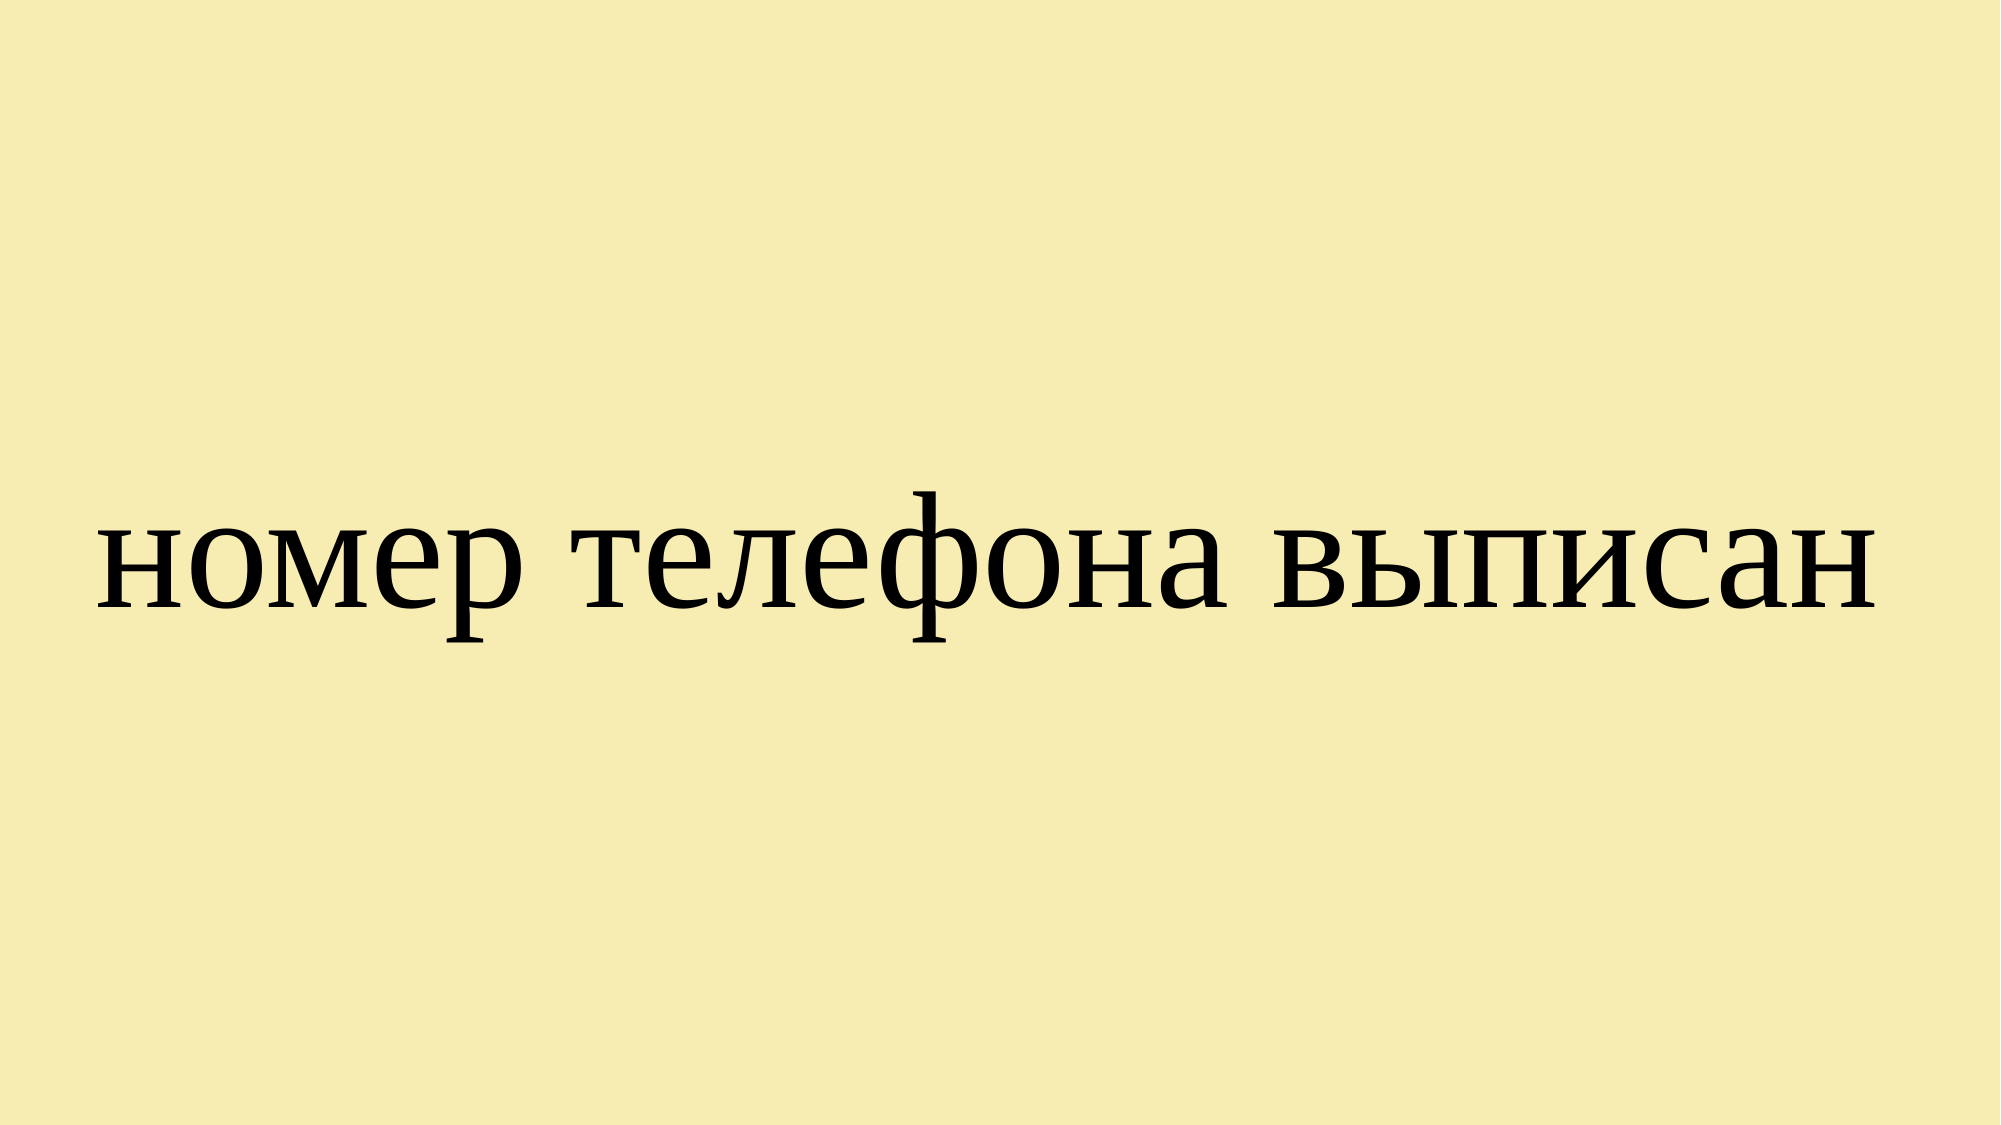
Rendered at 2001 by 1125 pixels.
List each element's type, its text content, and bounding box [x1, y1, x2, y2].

text_box номер телефона выписан [81, 433, 1897, 649]
